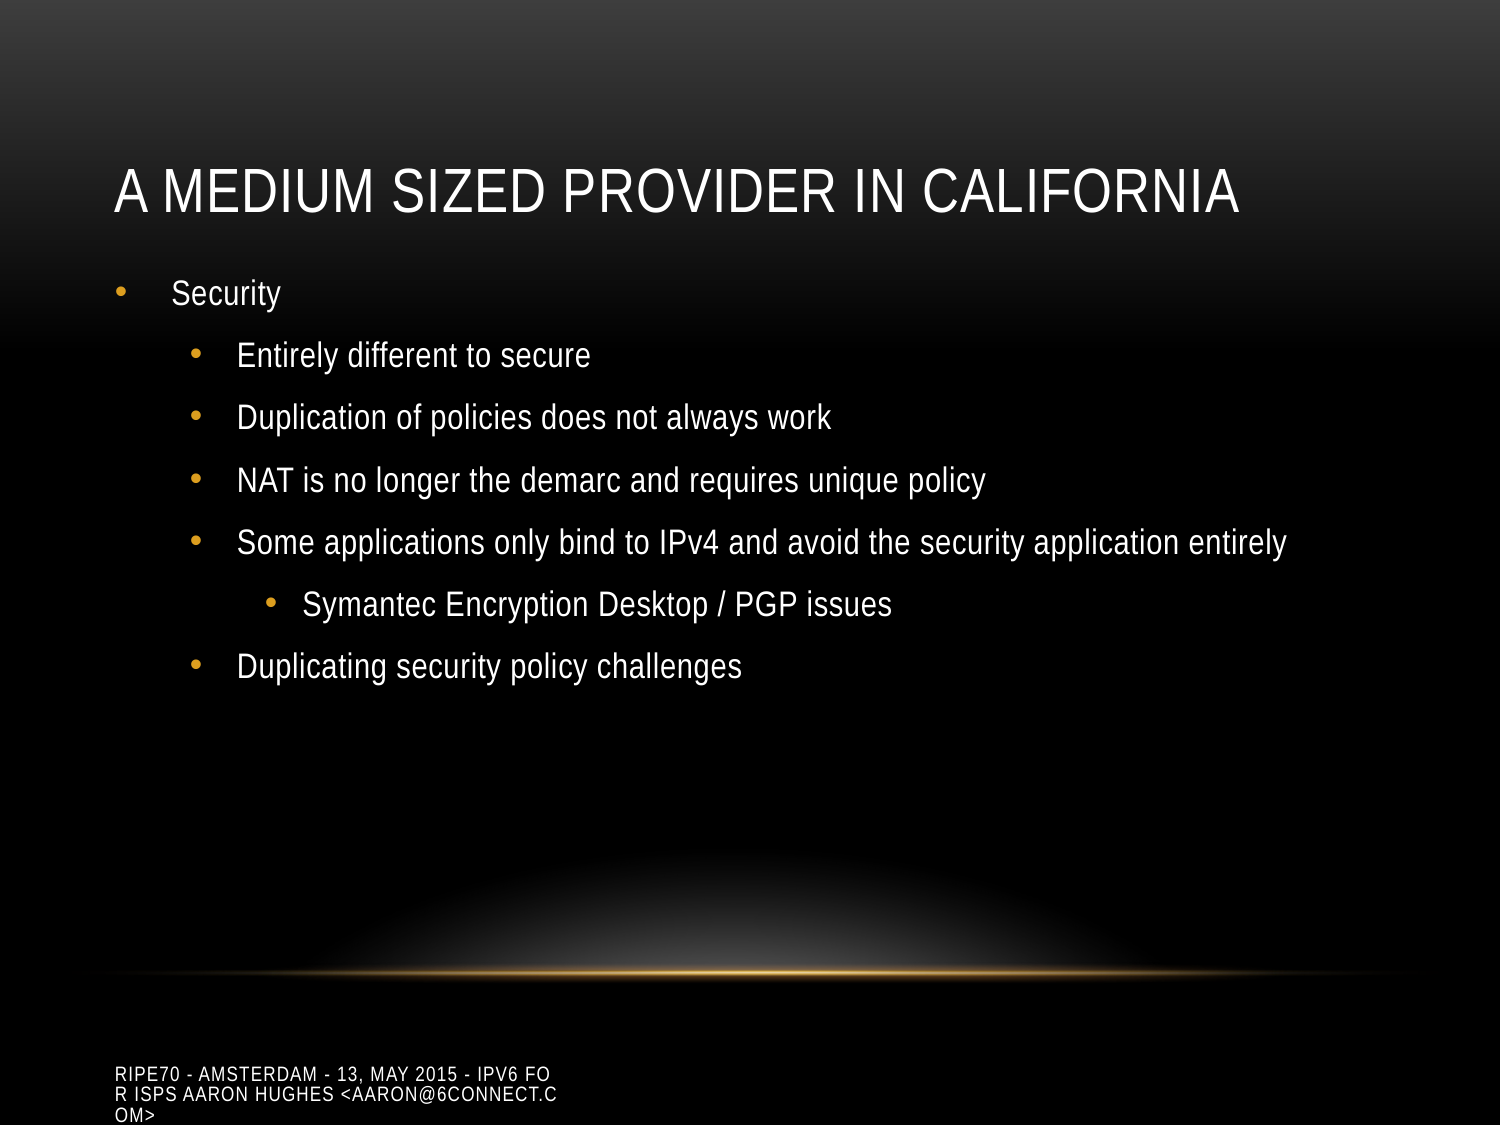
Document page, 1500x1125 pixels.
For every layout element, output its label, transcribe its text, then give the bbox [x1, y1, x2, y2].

footer RIPE70 - Amsterdam - 13, May 2015 - IPv6 for ISPs Aaron Hughes <aaron@6connect.com> [99, 1042, 575, 1103]
title A medium sized provider in California [99, 45, 1400, 233]
picture [0, 0, 1500, 1125]
list Security Entirely different to secure Duplication of policies does not always work NAT is no longer the demarc and requires unique policy Some applications only bind to IPv4 and avoid the security application entirely Symantec Encryption Desktop / PGP issues Duplicating security policy challenges [99, 262, 1400, 938]
